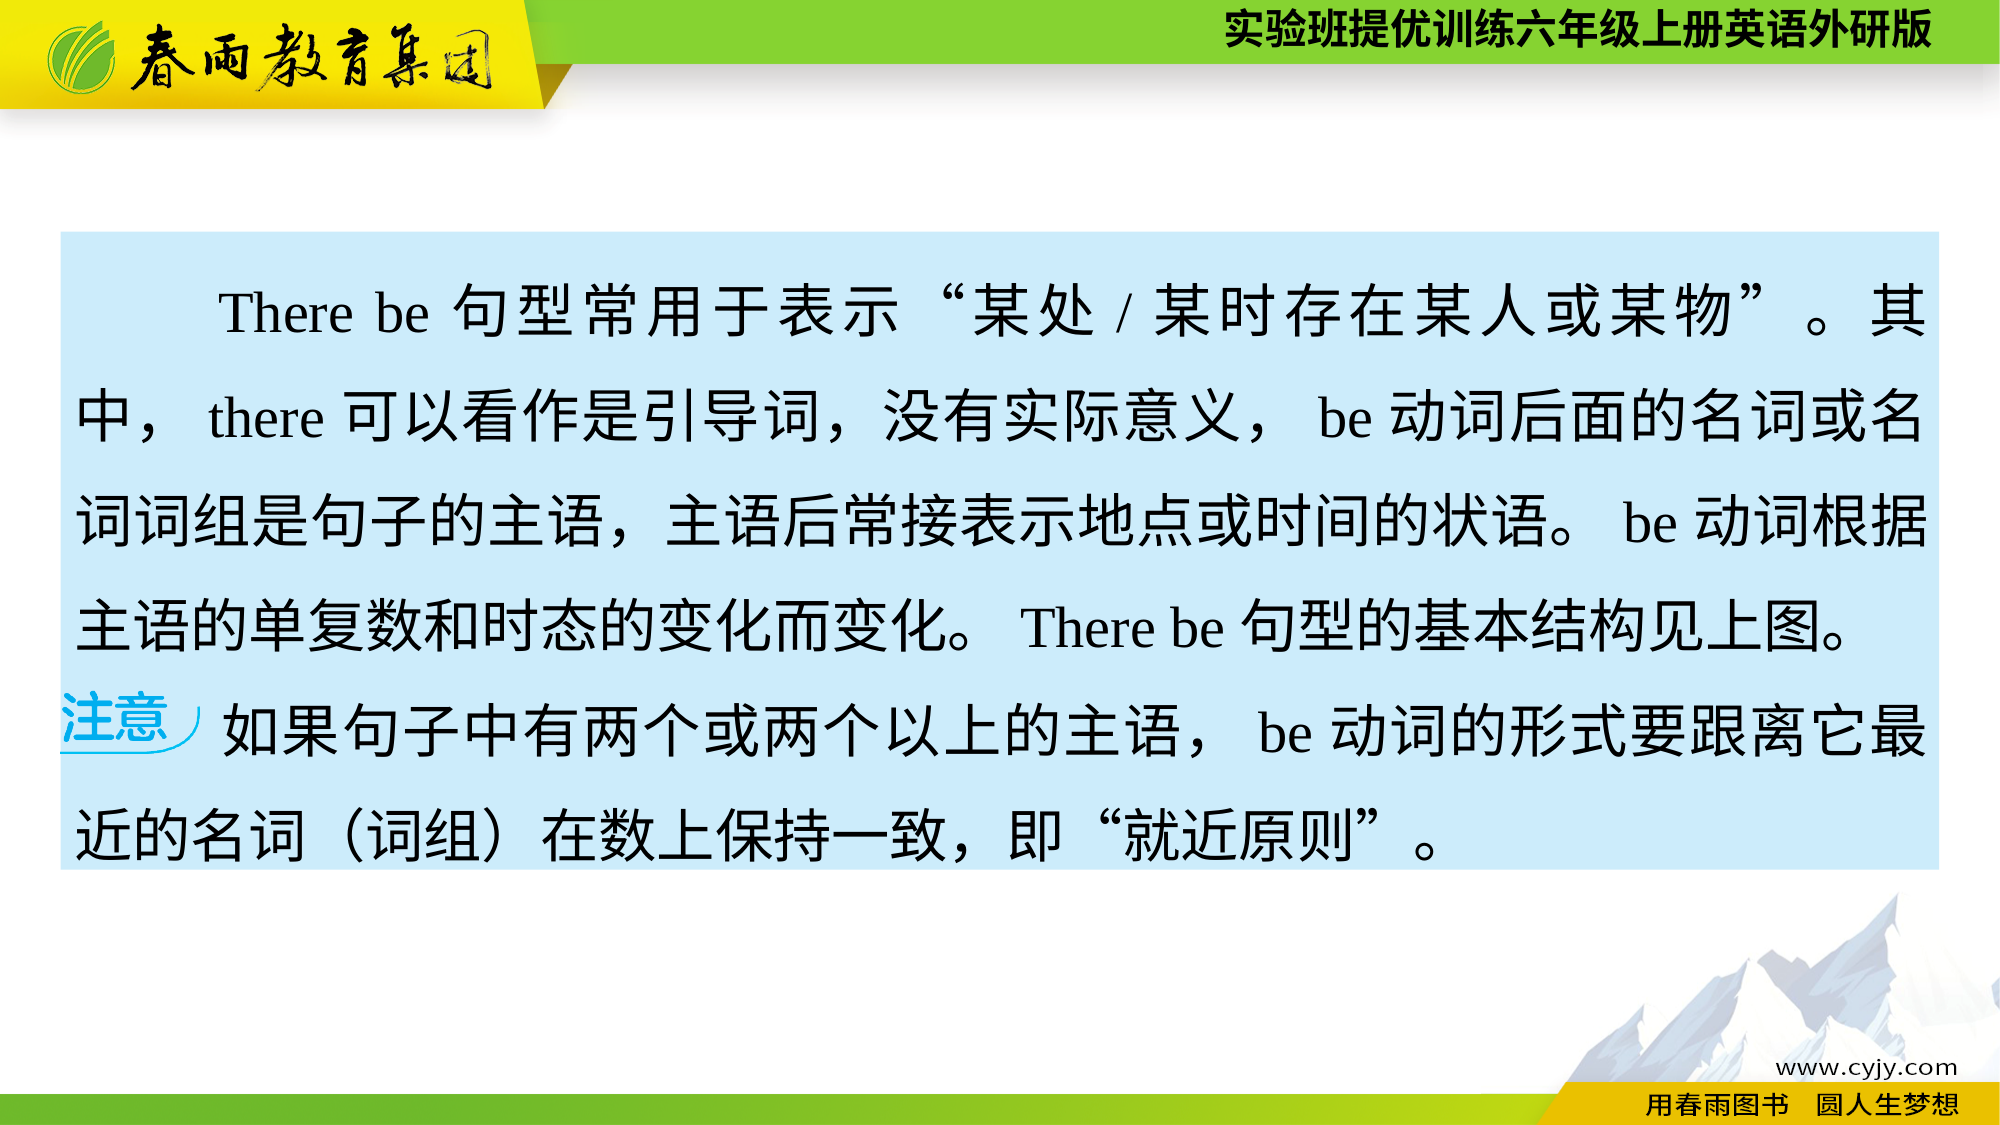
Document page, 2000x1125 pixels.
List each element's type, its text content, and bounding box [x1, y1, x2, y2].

picture [0, 0, 2000, 1125]
list There be句型常用于表示“某处/某时存在某人或某物”。其中，there可以看作是引导词，没有实际意义，be动词后面的名词或名词词组是句子的主语，主语后常接表示地点或时间的状语。be动词根据主语的单复数和时态的变化而变化。There be句型的基本结构见上图。 如果句子中有两个或两个以上的主语，be动词的形式要跟离它最近的名词（词组）在数上保持一致，即“就近原则”。 [59, 231, 1944, 870]
